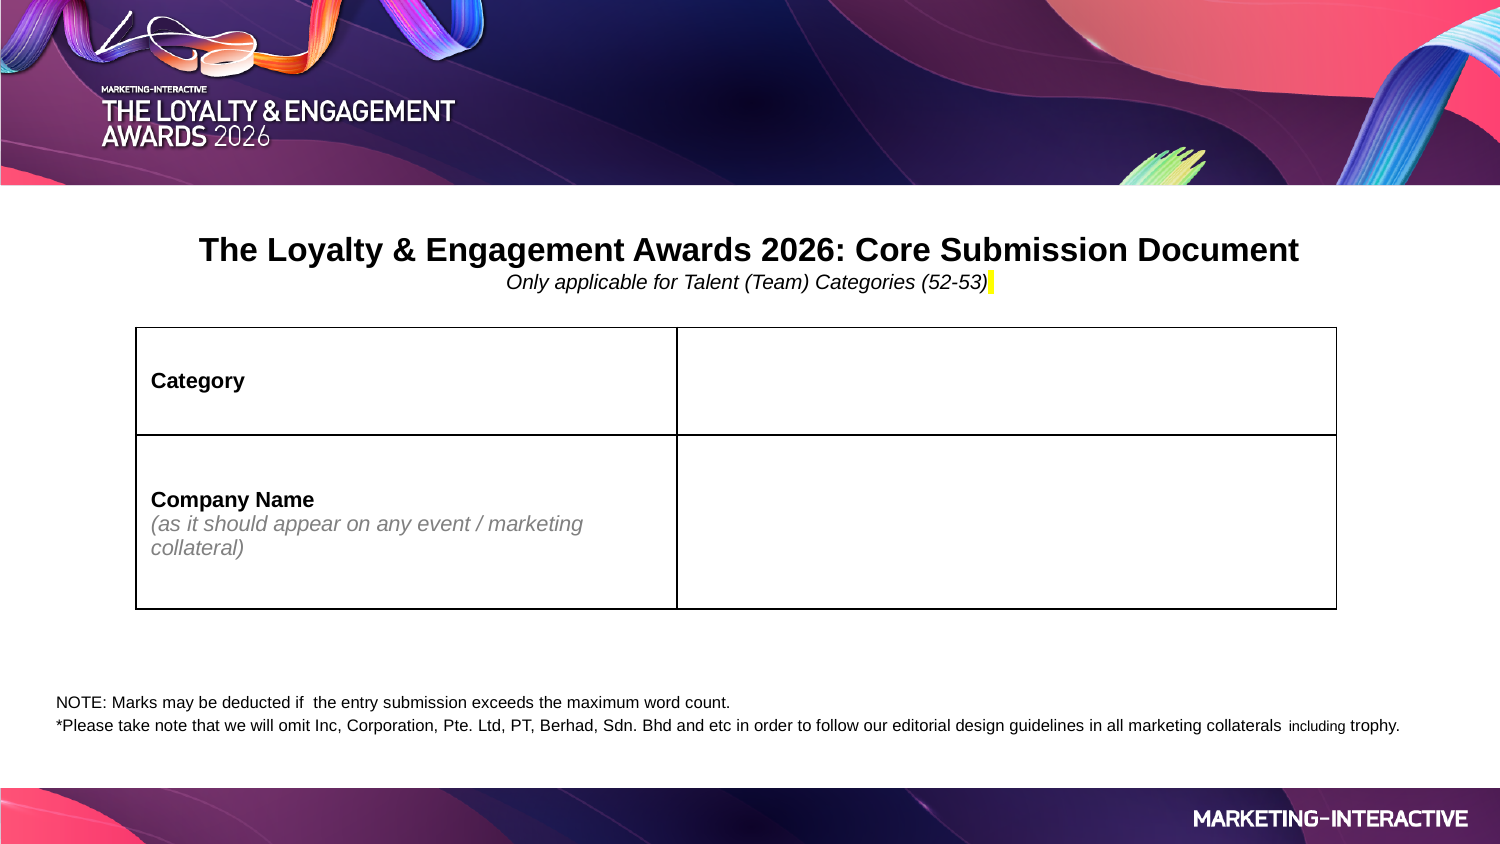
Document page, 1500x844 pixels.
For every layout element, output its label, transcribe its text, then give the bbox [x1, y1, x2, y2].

text_box The Loyalty & Engagement Awards 2026: Core Submission Document Only applicable for Talent (Team) Categories (52-53) [0, 221, 1500, 301]
table_header Category [137, 328, 676, 434]
picture [0, 301, 1500, 844]
picture [0, 0, 1500, 221]
table_cell [678, 436, 1336, 608]
text_box NOTE: Marks may be deducted if the entry submission exceeds the maximum word count. *Please take note that we will omit Inc, Corporation, Pte. Ltd, PT, Berhad, Sdn. Bhd and etc in order to follow our editorial design guidelines in all marketing collaterals including trophy. [41, 681, 1483, 743]
table_header [678, 328, 1336, 434]
table_cell Company Name (as it should appear on any event / marketing collateral) [137, 436, 676, 608]
